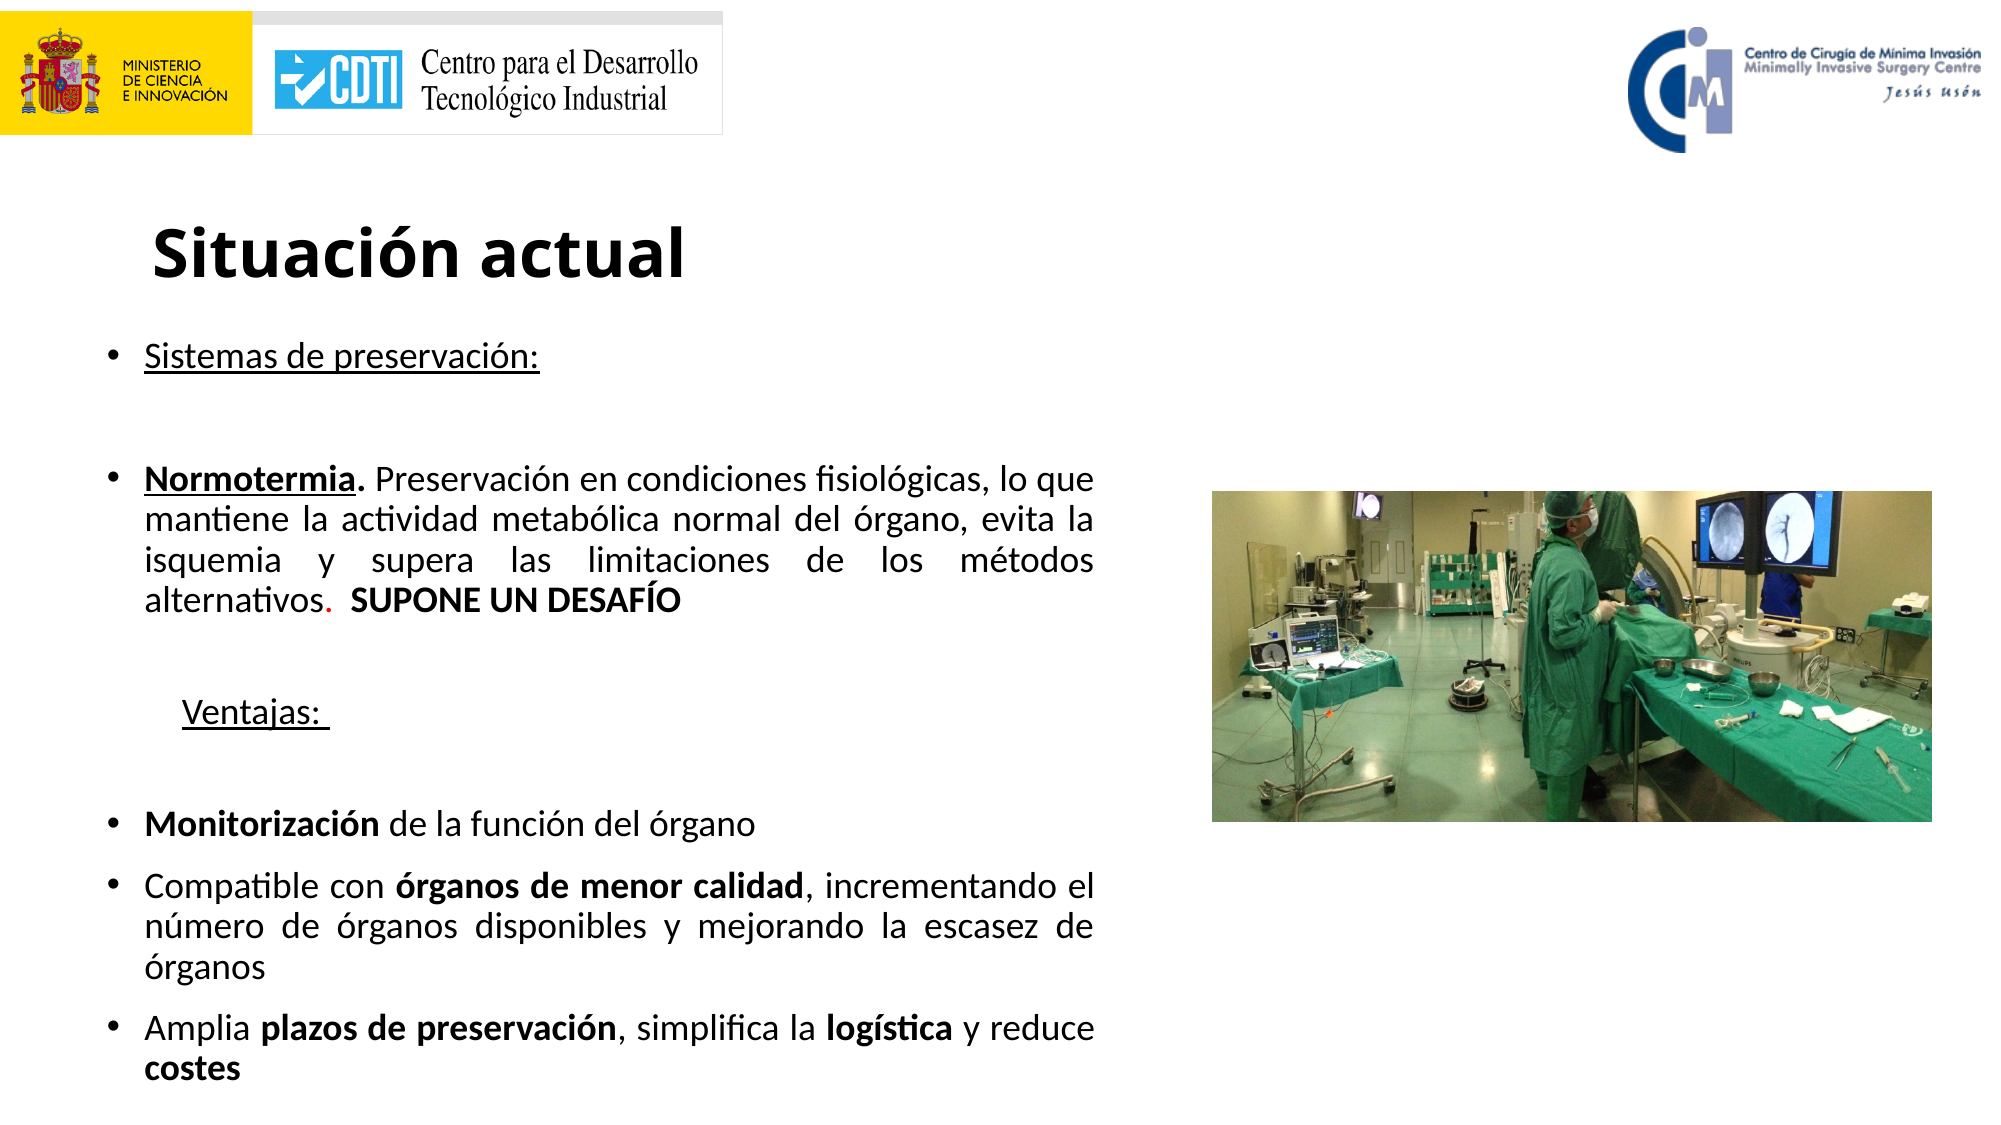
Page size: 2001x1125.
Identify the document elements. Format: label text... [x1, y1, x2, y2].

picture [0, 11, 723, 135]
title Situación actual [138, 145, 1157, 366]
list Sistemas de preservación: Normotermia. Preservación en condiciones fisiológicas, lo que mantiene la actividad metabólica normal del órgano, evita la isquemia y supera las limitaciones de los métodos alternativos. SUPONE UN DESAFÍO Ventajas: Monitorización de la función del órgano Compatible con órganos de menor calidad, incrementando el número de órganos disponibles y mejorando la escasez de órganos Amplia plazos de preservación, simplifica la logística y reduce costes [91, 328, 1111, 980]
picture [1211, 490, 1933, 823]
picture [1628, 27, 1981, 153]
